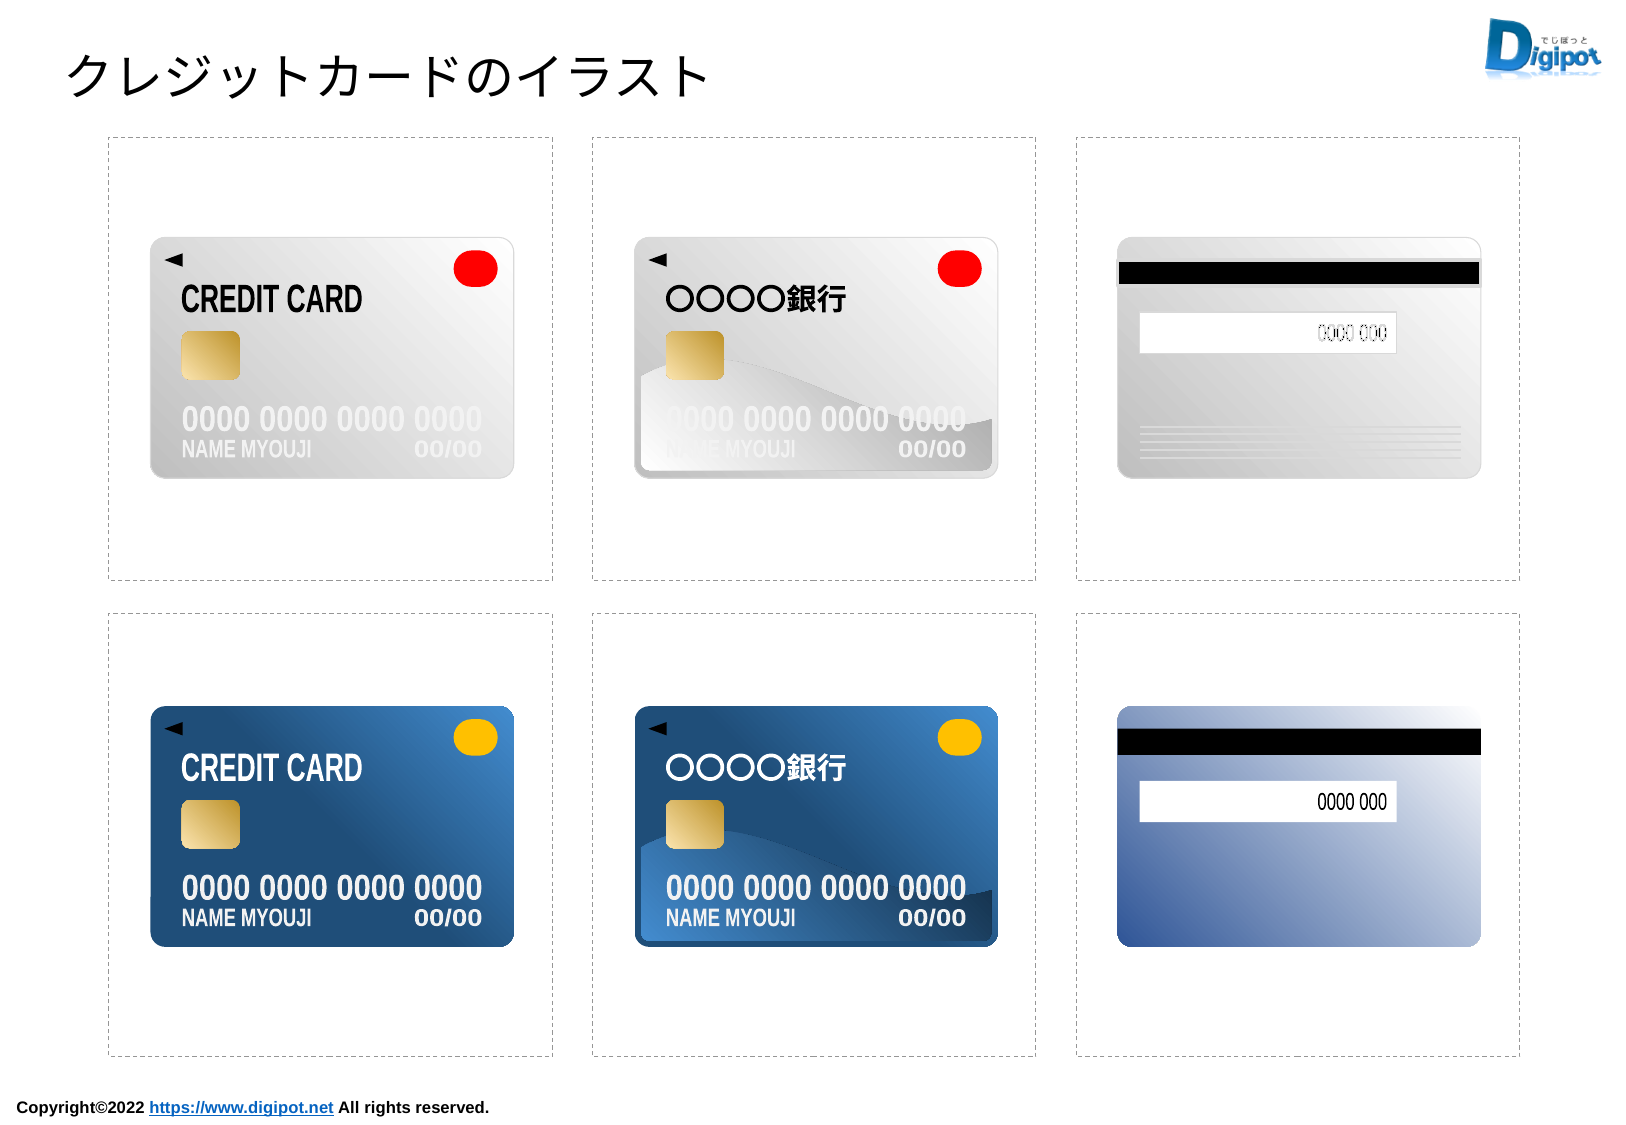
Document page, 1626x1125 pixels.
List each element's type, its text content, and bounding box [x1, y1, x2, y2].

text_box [634, 237, 998, 479]
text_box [634, 706, 998, 947]
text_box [150, 706, 514, 947]
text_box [150, 237, 514, 479]
text_box クレジットカードのイラスト [49, 38, 728, 113]
picture [1485, 18, 1602, 82]
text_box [1117, 237, 1481, 479]
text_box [1117, 706, 1481, 947]
